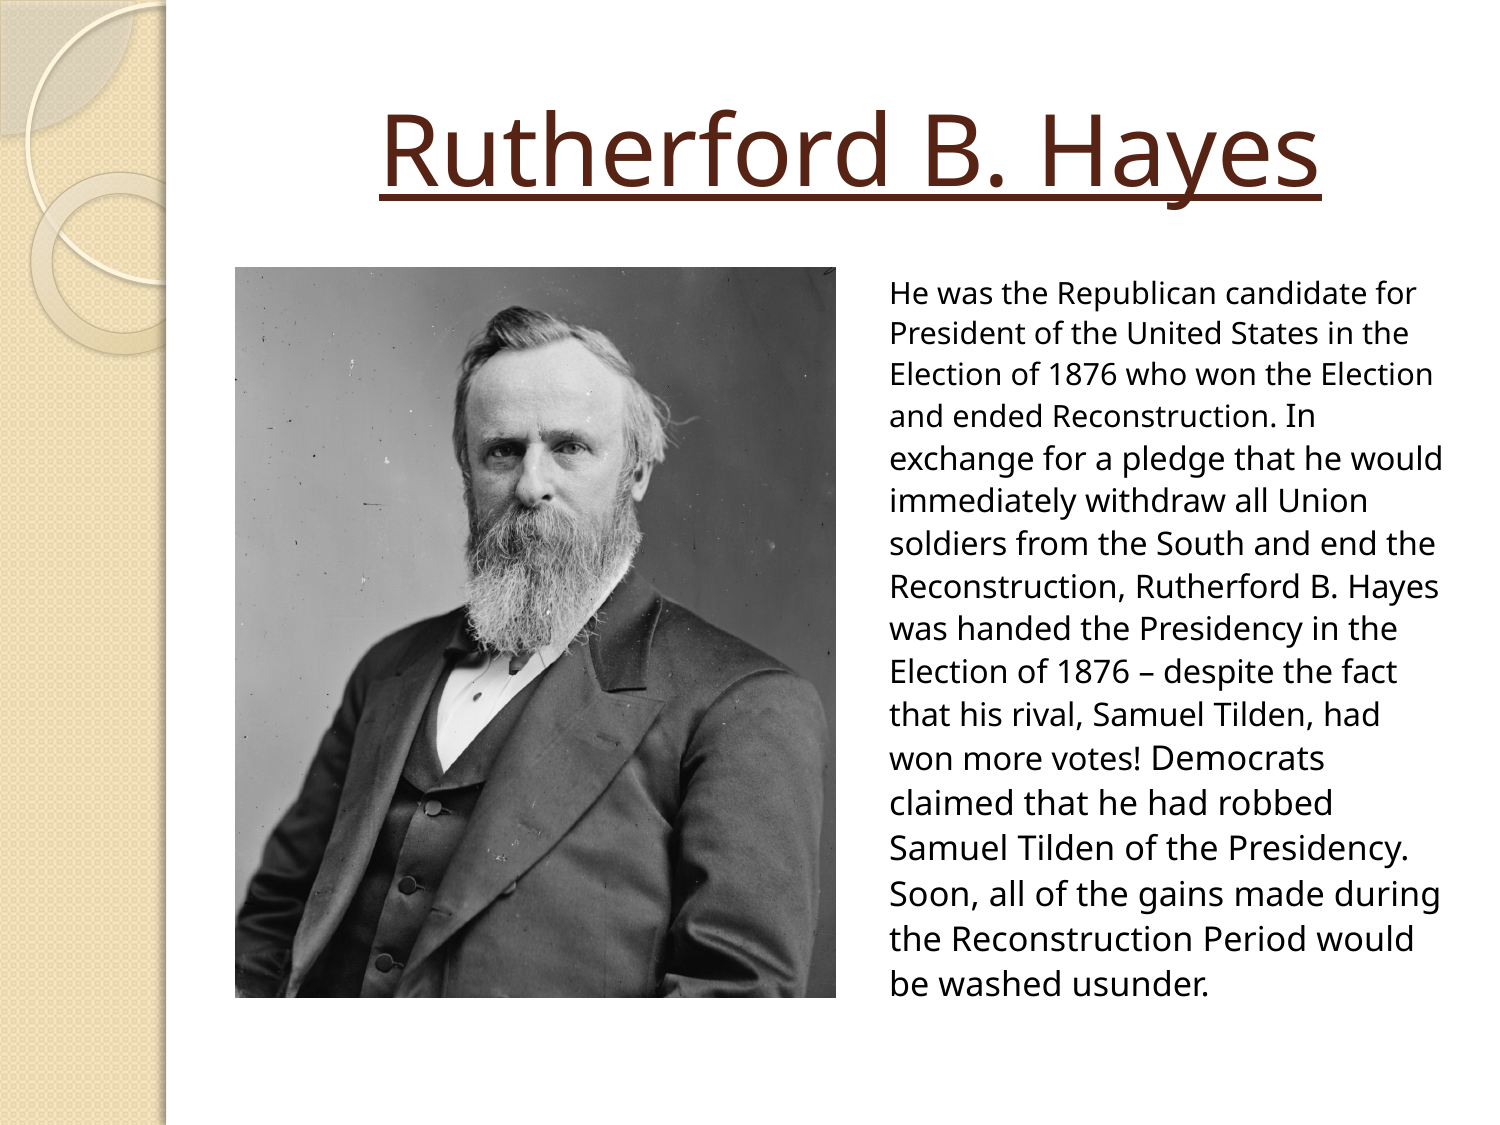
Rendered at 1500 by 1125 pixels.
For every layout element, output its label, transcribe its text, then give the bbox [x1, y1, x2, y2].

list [235, 267, 836, 998]
list He was the Republican candidate for President of the United States in the Election of 1876 who won the Election and ended Reconstruction. In exchange for a pledge that he would immediately withdraw all Union soldiers from the South and end the Reconstruction, Rutherford B. Hayes was handed the Presidency in the Election of 1876 – despite the fact that his rival, Samuel Tilden, had won more votes! Democrats claimed that he had robbed Samuel Tilden of the Presidency. Soon, all of the gains made during the Reconstruction Period would be washed usunder. [862, 262, 1463, 1028]
title Rutherford B. Hayes [235, 45, 1466, 233]
